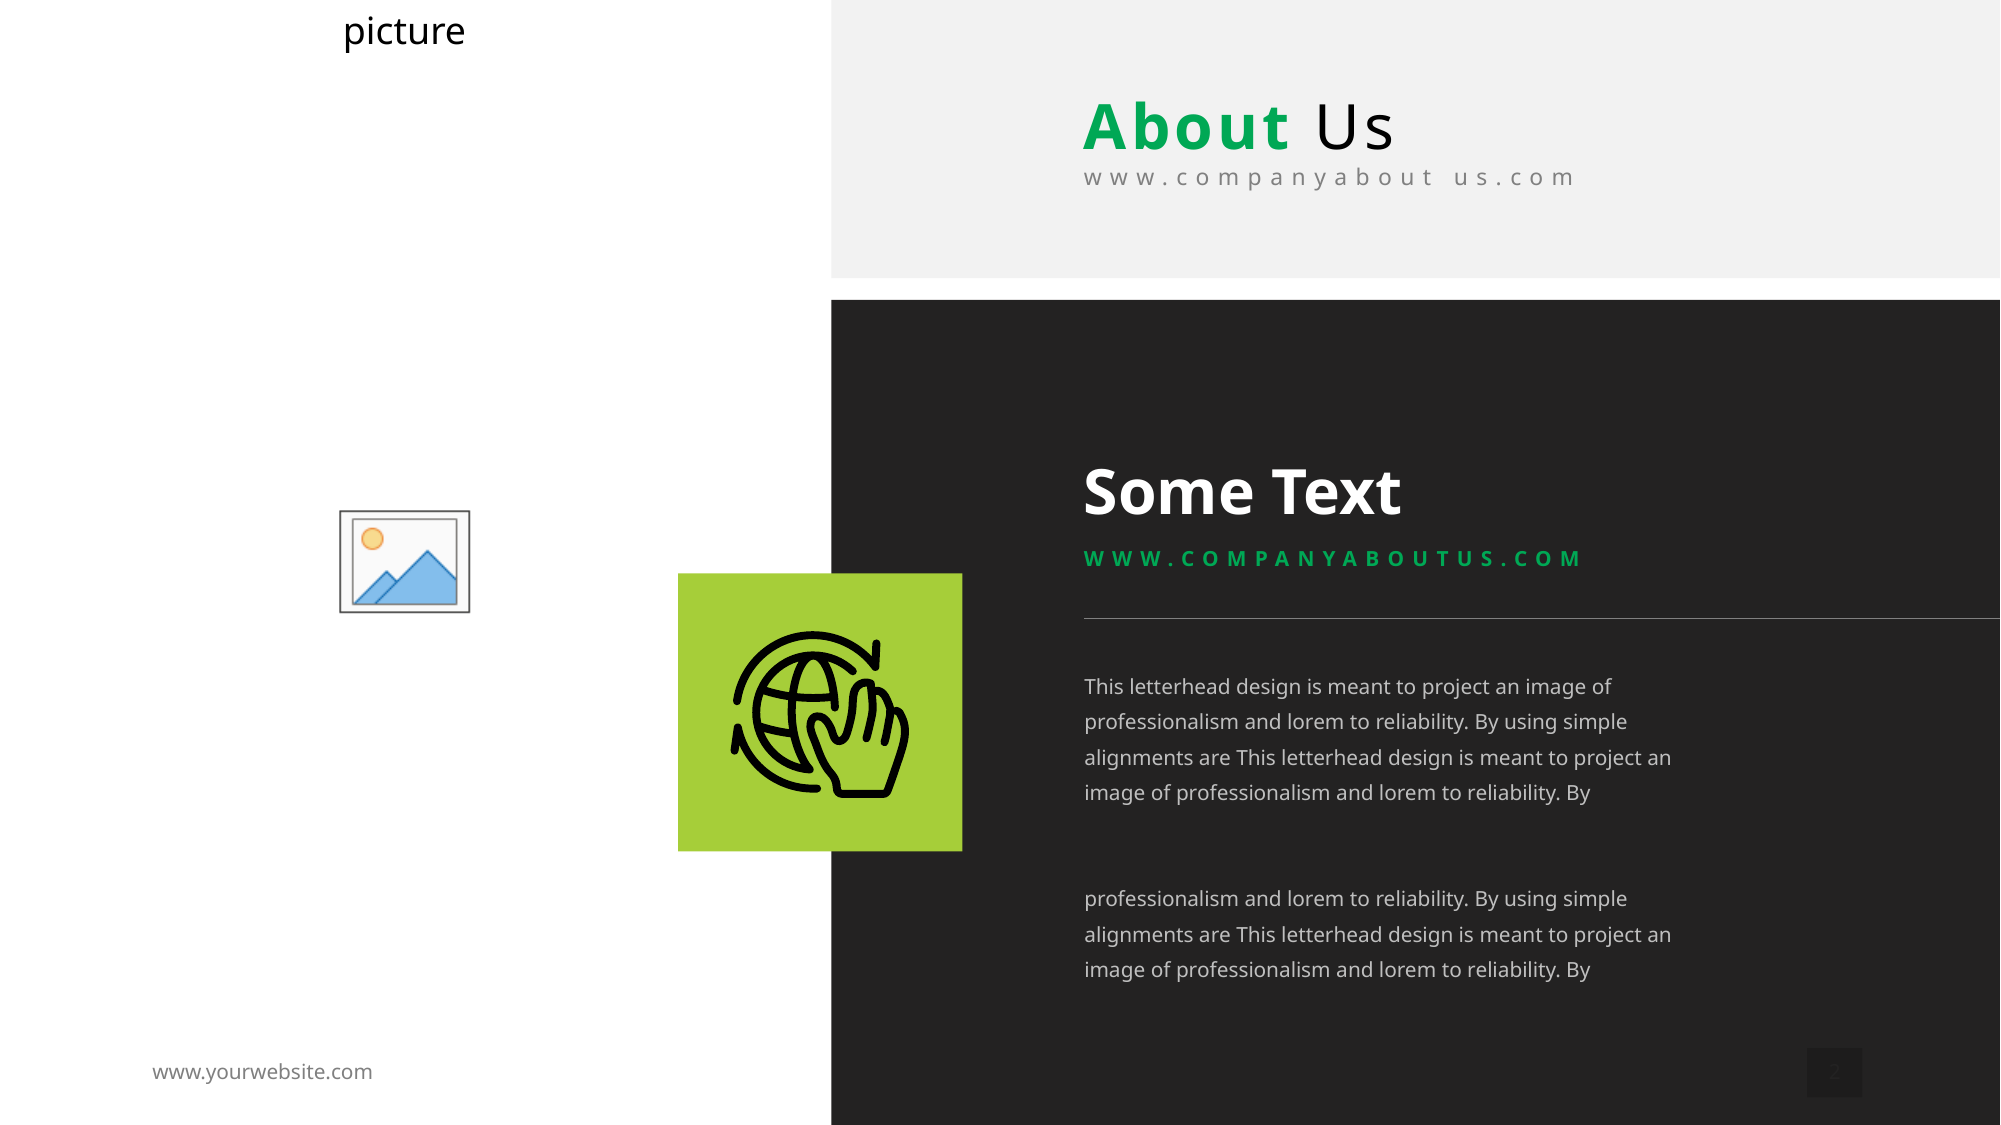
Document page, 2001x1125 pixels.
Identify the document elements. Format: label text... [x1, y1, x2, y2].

text_box About Us www.companyabout us.com [1069, 79, 1622, 197]
text_box [810, 678, 909, 798]
text_box [810, 572, 963, 852]
text_box [810, 651, 857, 712]
picture [0, 0, 810, 1125]
text_box [830, 299, 2000, 1125]
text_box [1068, 444, 2000, 981]
text_box [810, 631, 881, 671]
text_box [830, 0, 2000, 279]
